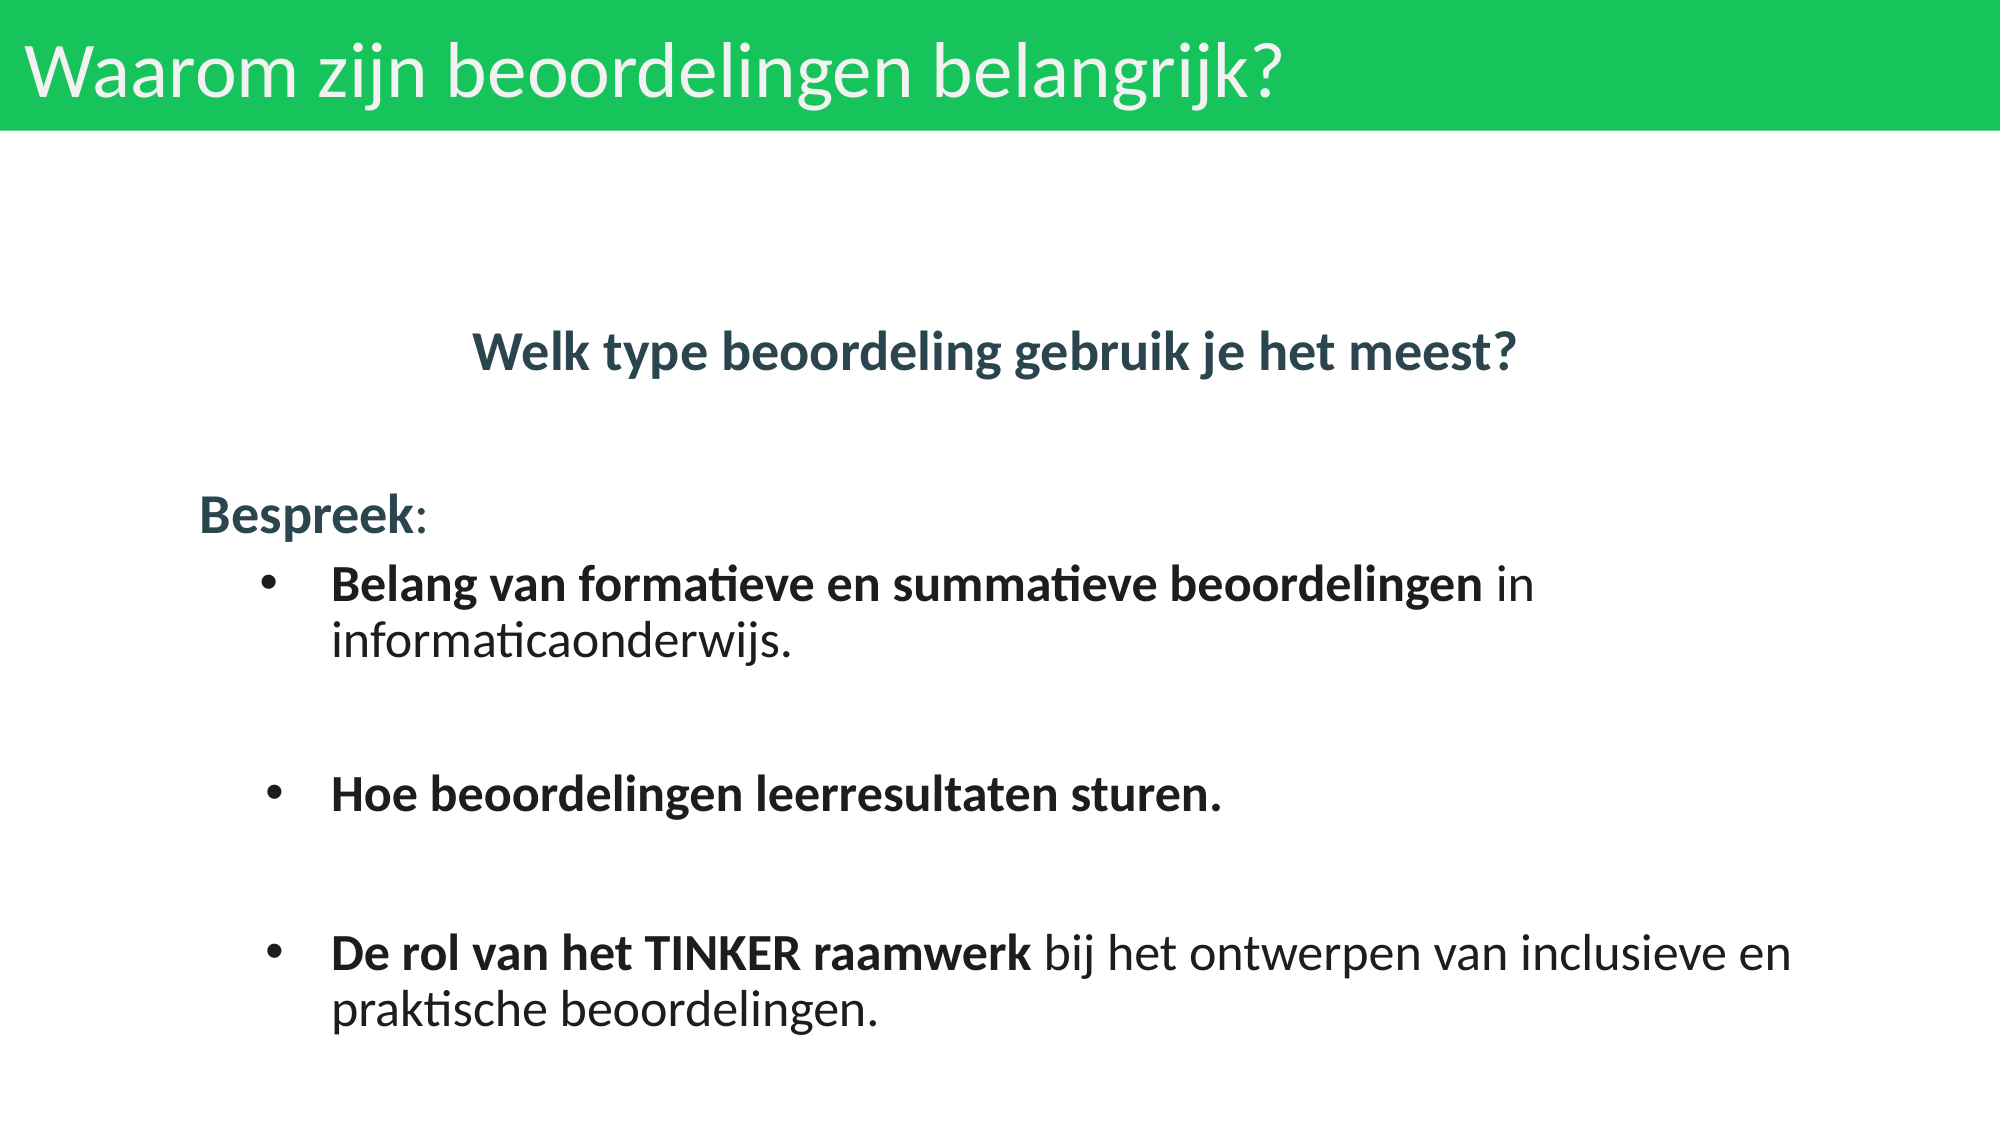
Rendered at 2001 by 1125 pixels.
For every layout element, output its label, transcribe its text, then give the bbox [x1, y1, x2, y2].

list Welk type beoordeling gebruik je het meest? Bespreek: Belang van formatieve en summatieve beoordelingen in informaticaonderwijs. Hoe beoordelingen leerresultaten sturen. De rol van het TINKER raamwerk bij het ontwerpen van inclusieve en praktische beoordelingen. [16, 144, 1976, 1108]
title Waarom zijn beoordelingen belangrijk? [16, 13, 1976, 131]
